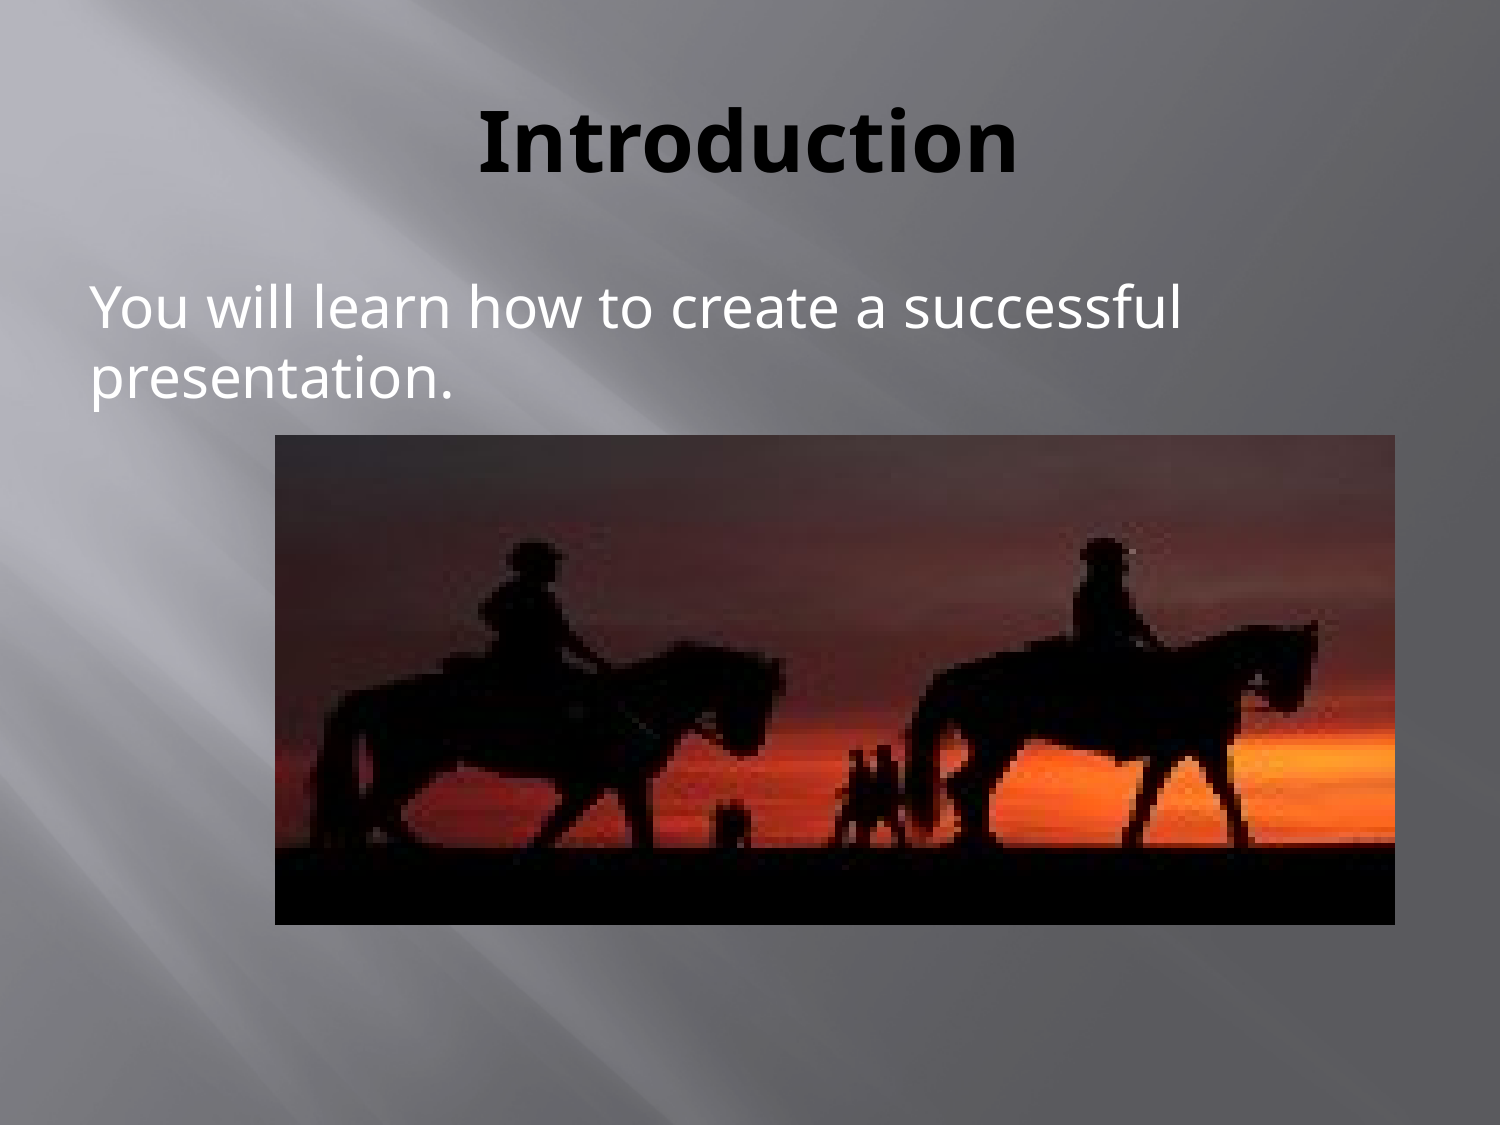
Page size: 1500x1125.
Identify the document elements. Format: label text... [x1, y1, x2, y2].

title Introduction [75, 45, 1425, 233]
picture [274, 435, 1395, 926]
list You will learn how to create a successful presentation. [75, 262, 1425, 1035]
